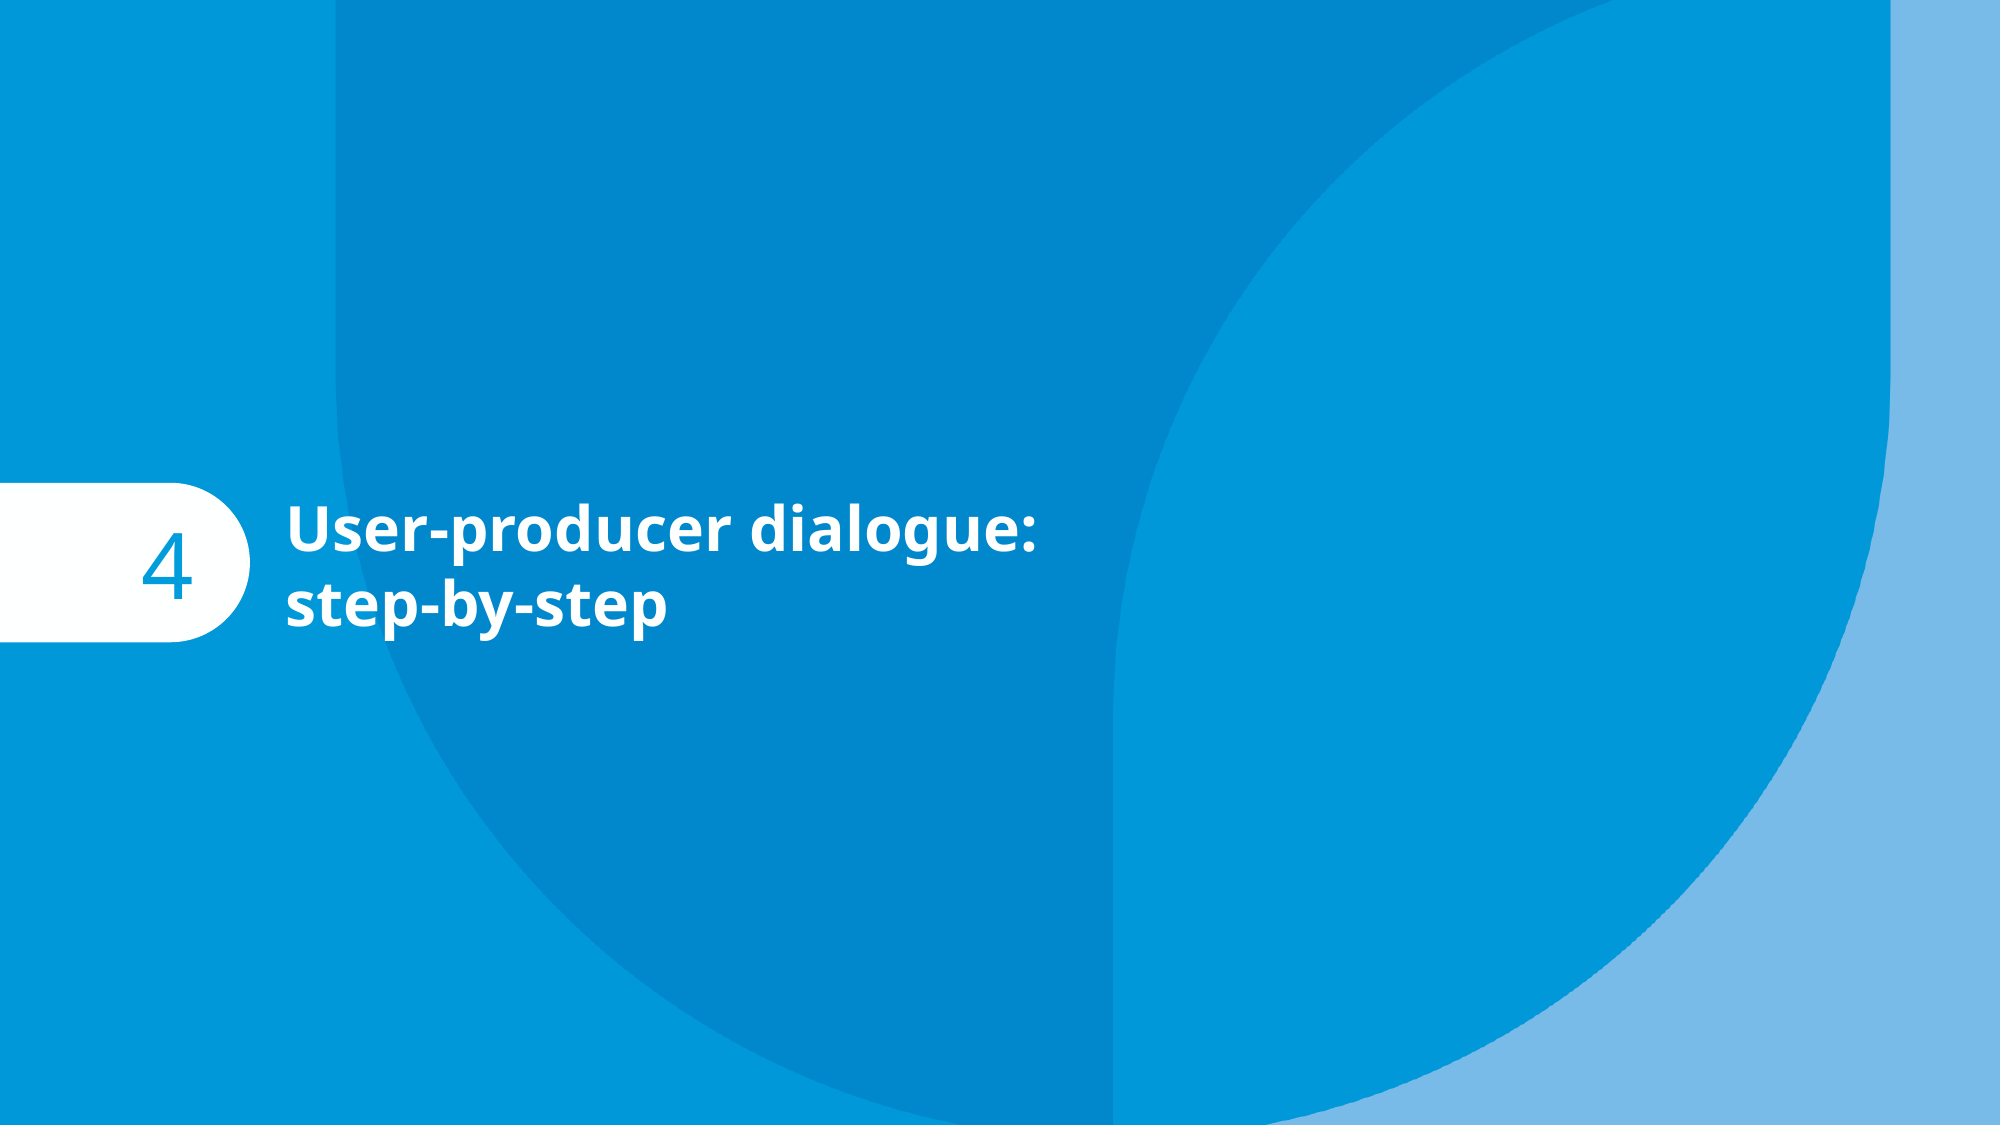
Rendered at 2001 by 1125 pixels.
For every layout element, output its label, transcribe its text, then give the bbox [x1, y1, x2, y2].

list User-producer dialogue: step-by-step [285, 487, 1044, 640]
list 4 [2, 506, 194, 619]
